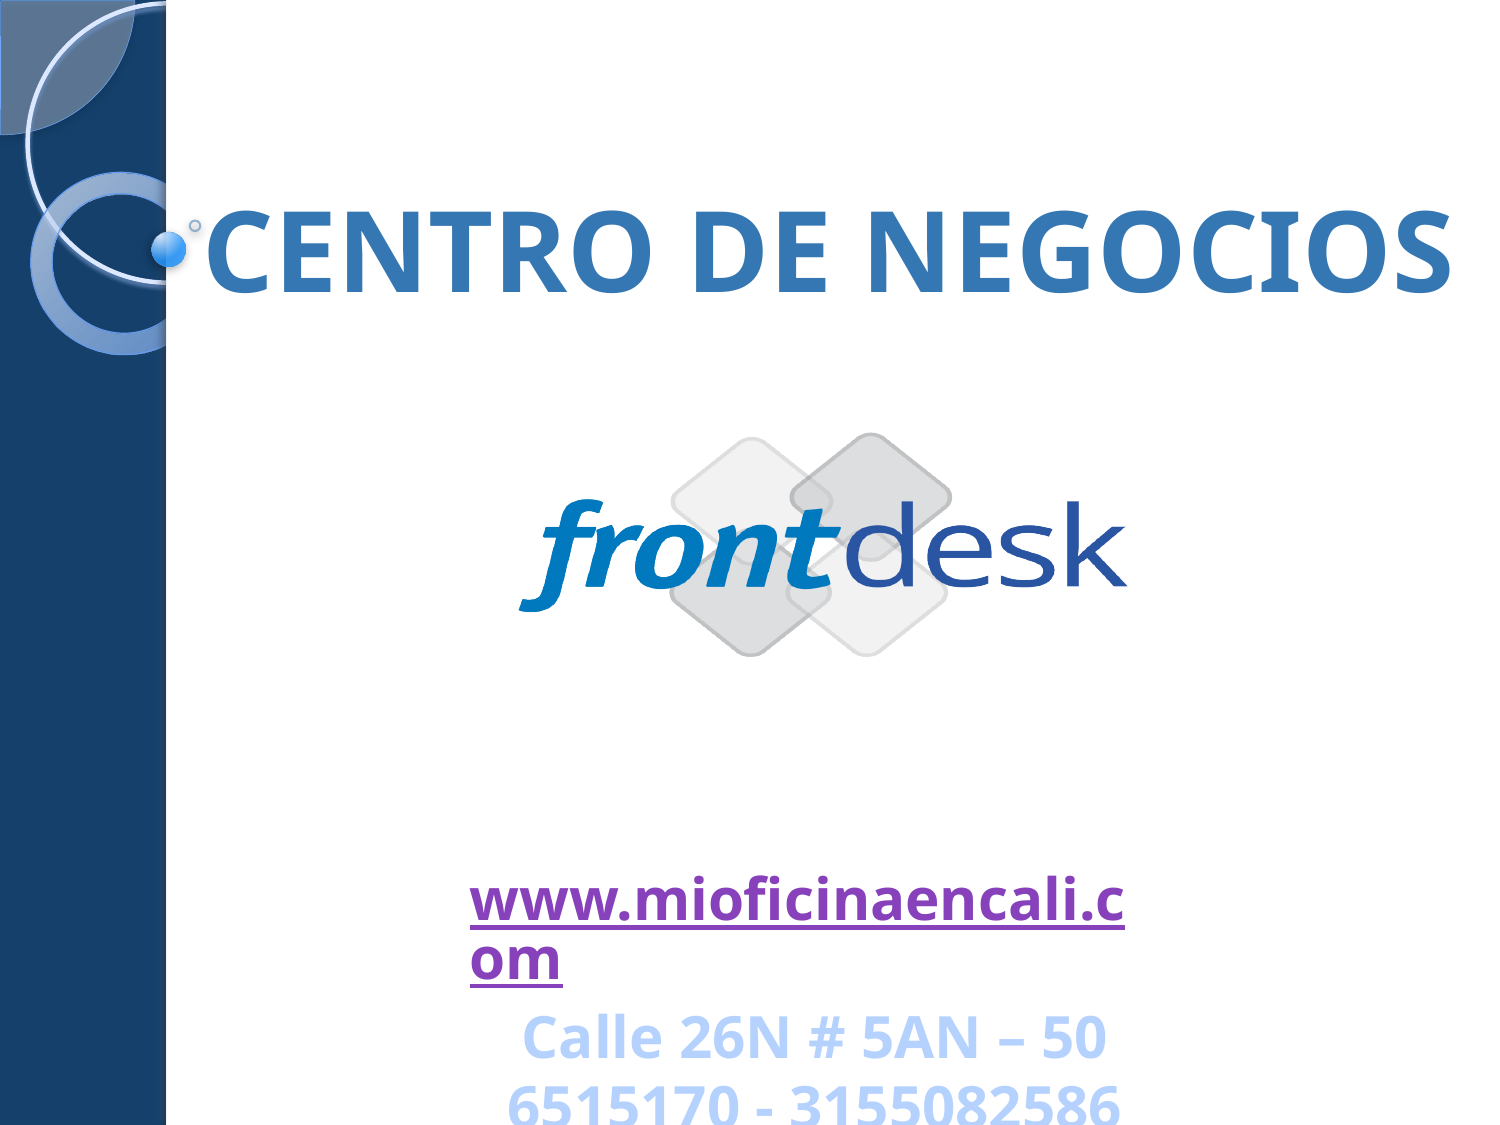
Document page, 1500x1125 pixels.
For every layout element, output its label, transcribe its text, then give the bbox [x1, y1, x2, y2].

text_box CENTRO DE NEGOCIOS [187, 172, 1470, 323]
text_box www.mioficinaencali.com Calle 26N # 5AN – 50 6515170 - 3155082586 [454, 855, 1176, 1090]
picture [518, 432, 1129, 658]
